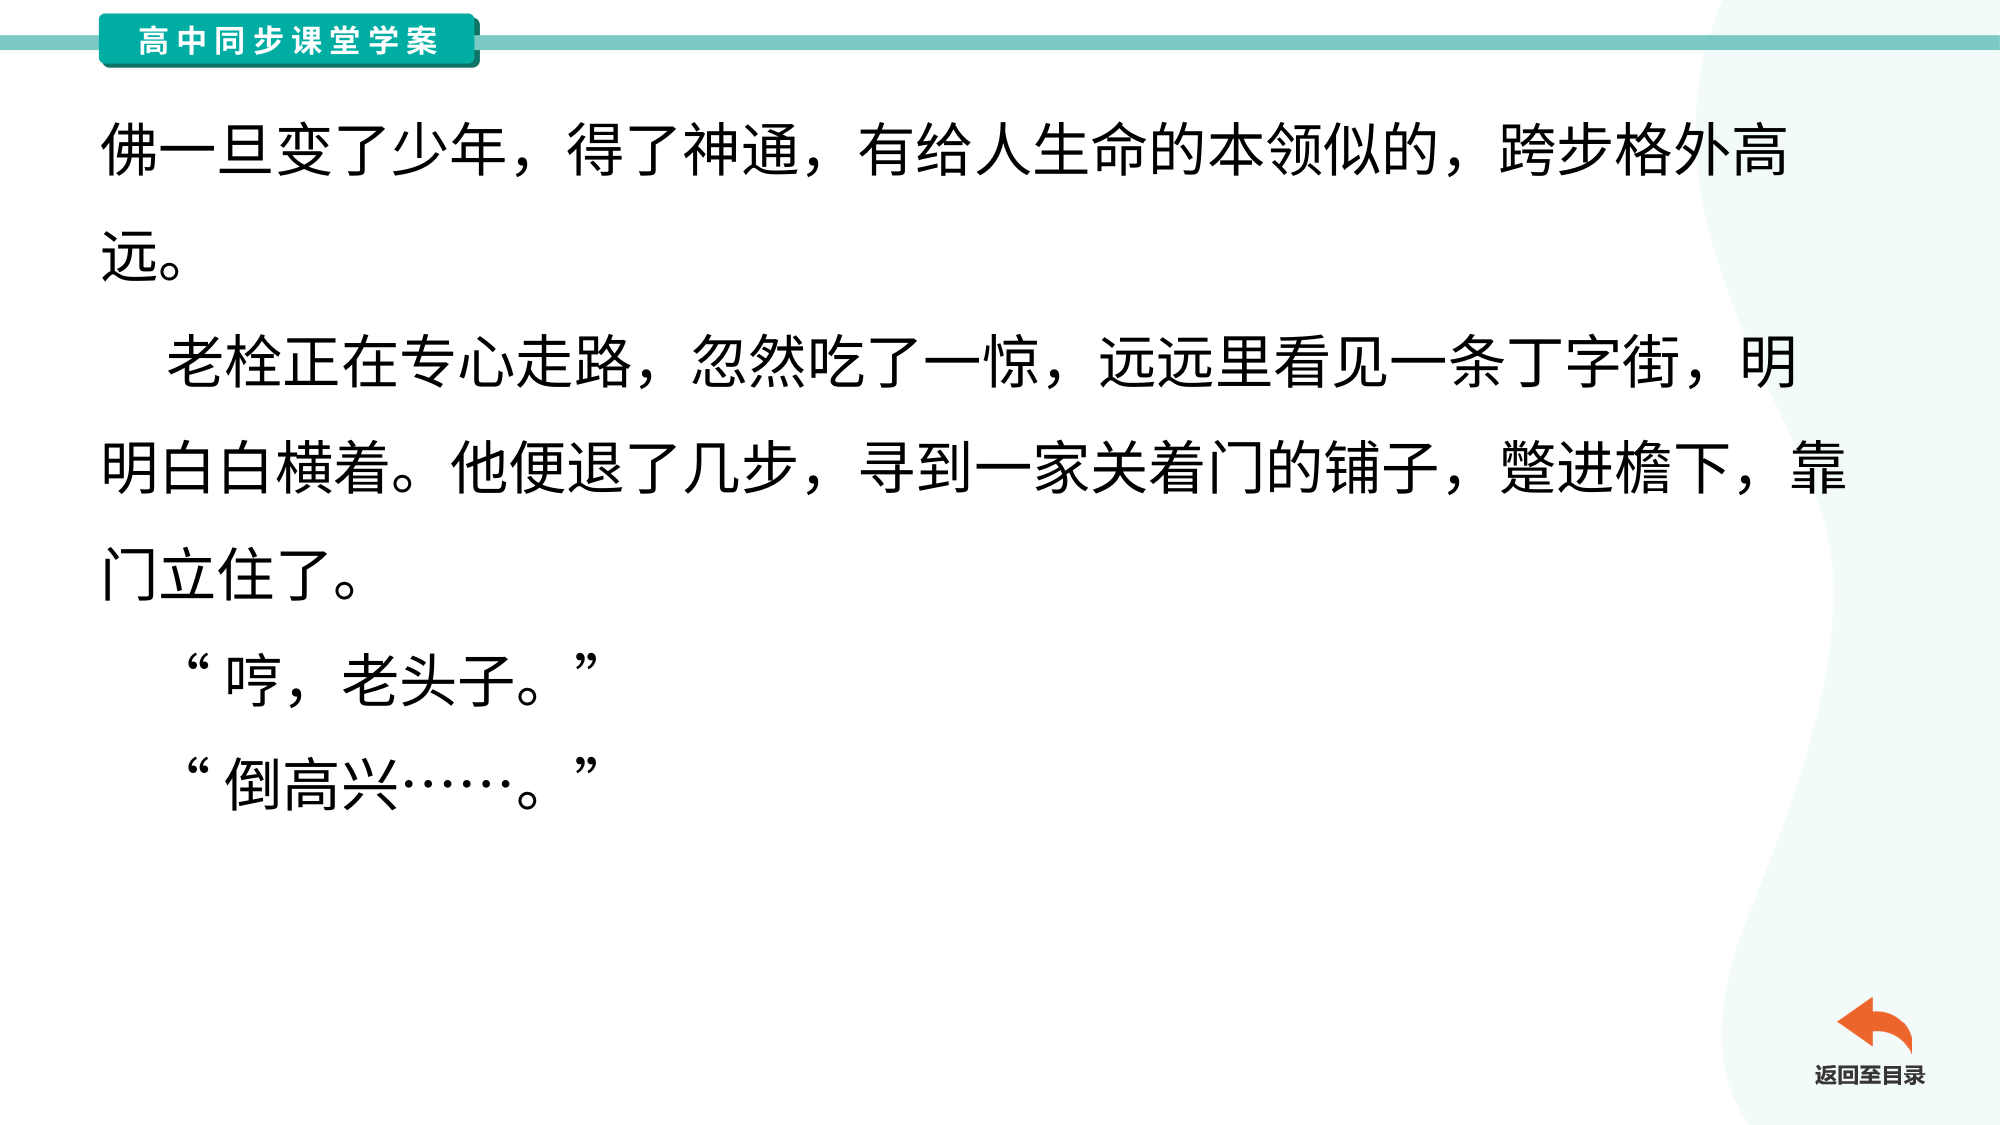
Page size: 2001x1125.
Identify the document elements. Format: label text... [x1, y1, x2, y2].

text_box 佛一旦变了少年，得了神通，有给人生命的本领似的，跨步格外高 远。 老栓正在专心走路，忽然吃了一惊，远远里看见一条丁字街，明 明白白横着。他便退了几步，寻到一家关着门的铺子，蹩进檐下，靠 门立住了。 “哼，老头子。” “倒高兴……。”#1.1.8 [100, 76, 1899, 806]
picture [0, 0, 2000, 1125]
